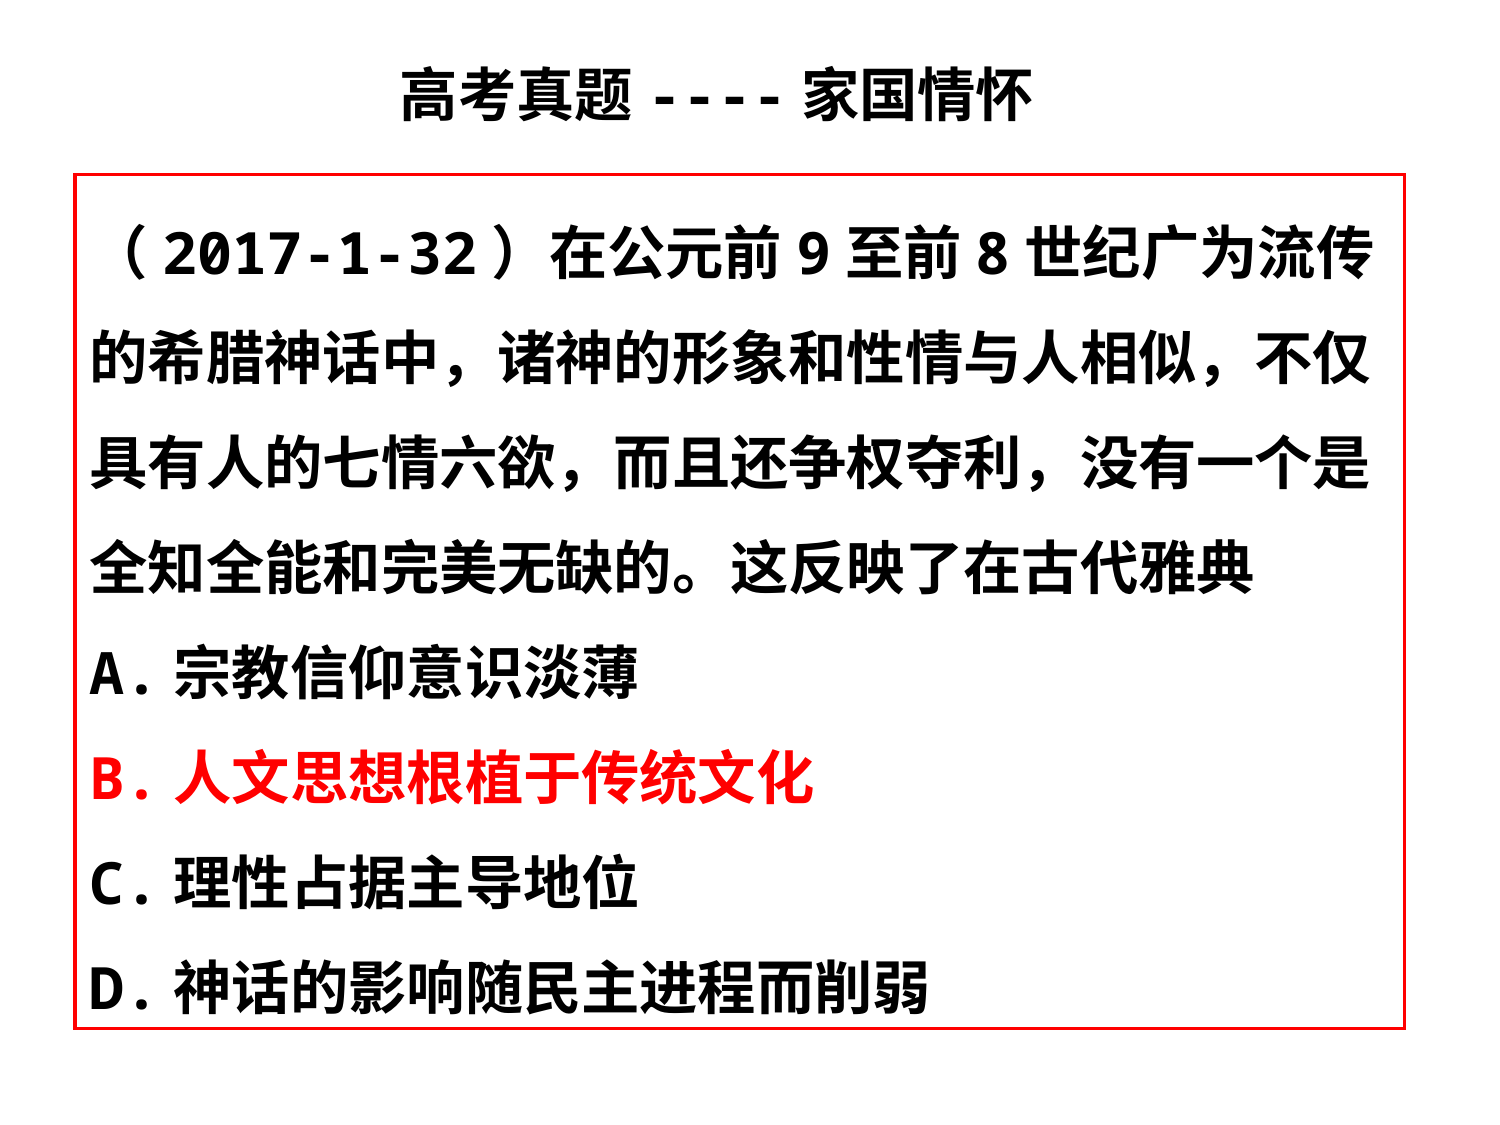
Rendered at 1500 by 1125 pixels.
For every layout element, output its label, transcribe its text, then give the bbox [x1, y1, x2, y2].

text_box （2017-1-32）在公元前9至前8世纪广为流传的希腊神话中，诸神的形象和性情与人相似，不仅具有人的七情六欲，而且还争权夺利，没有一个是全知全能和完美无缺的。这反映了在古代雅典 A.宗教信仰意识淡薄 B.人文思想根植于传统文化 C.理性占据主导地位 D.神话的影响随民主进程而削弱 [75, 174, 1405, 1029]
text_box 高考真题----家国情怀 [385, 50, 1095, 136]
